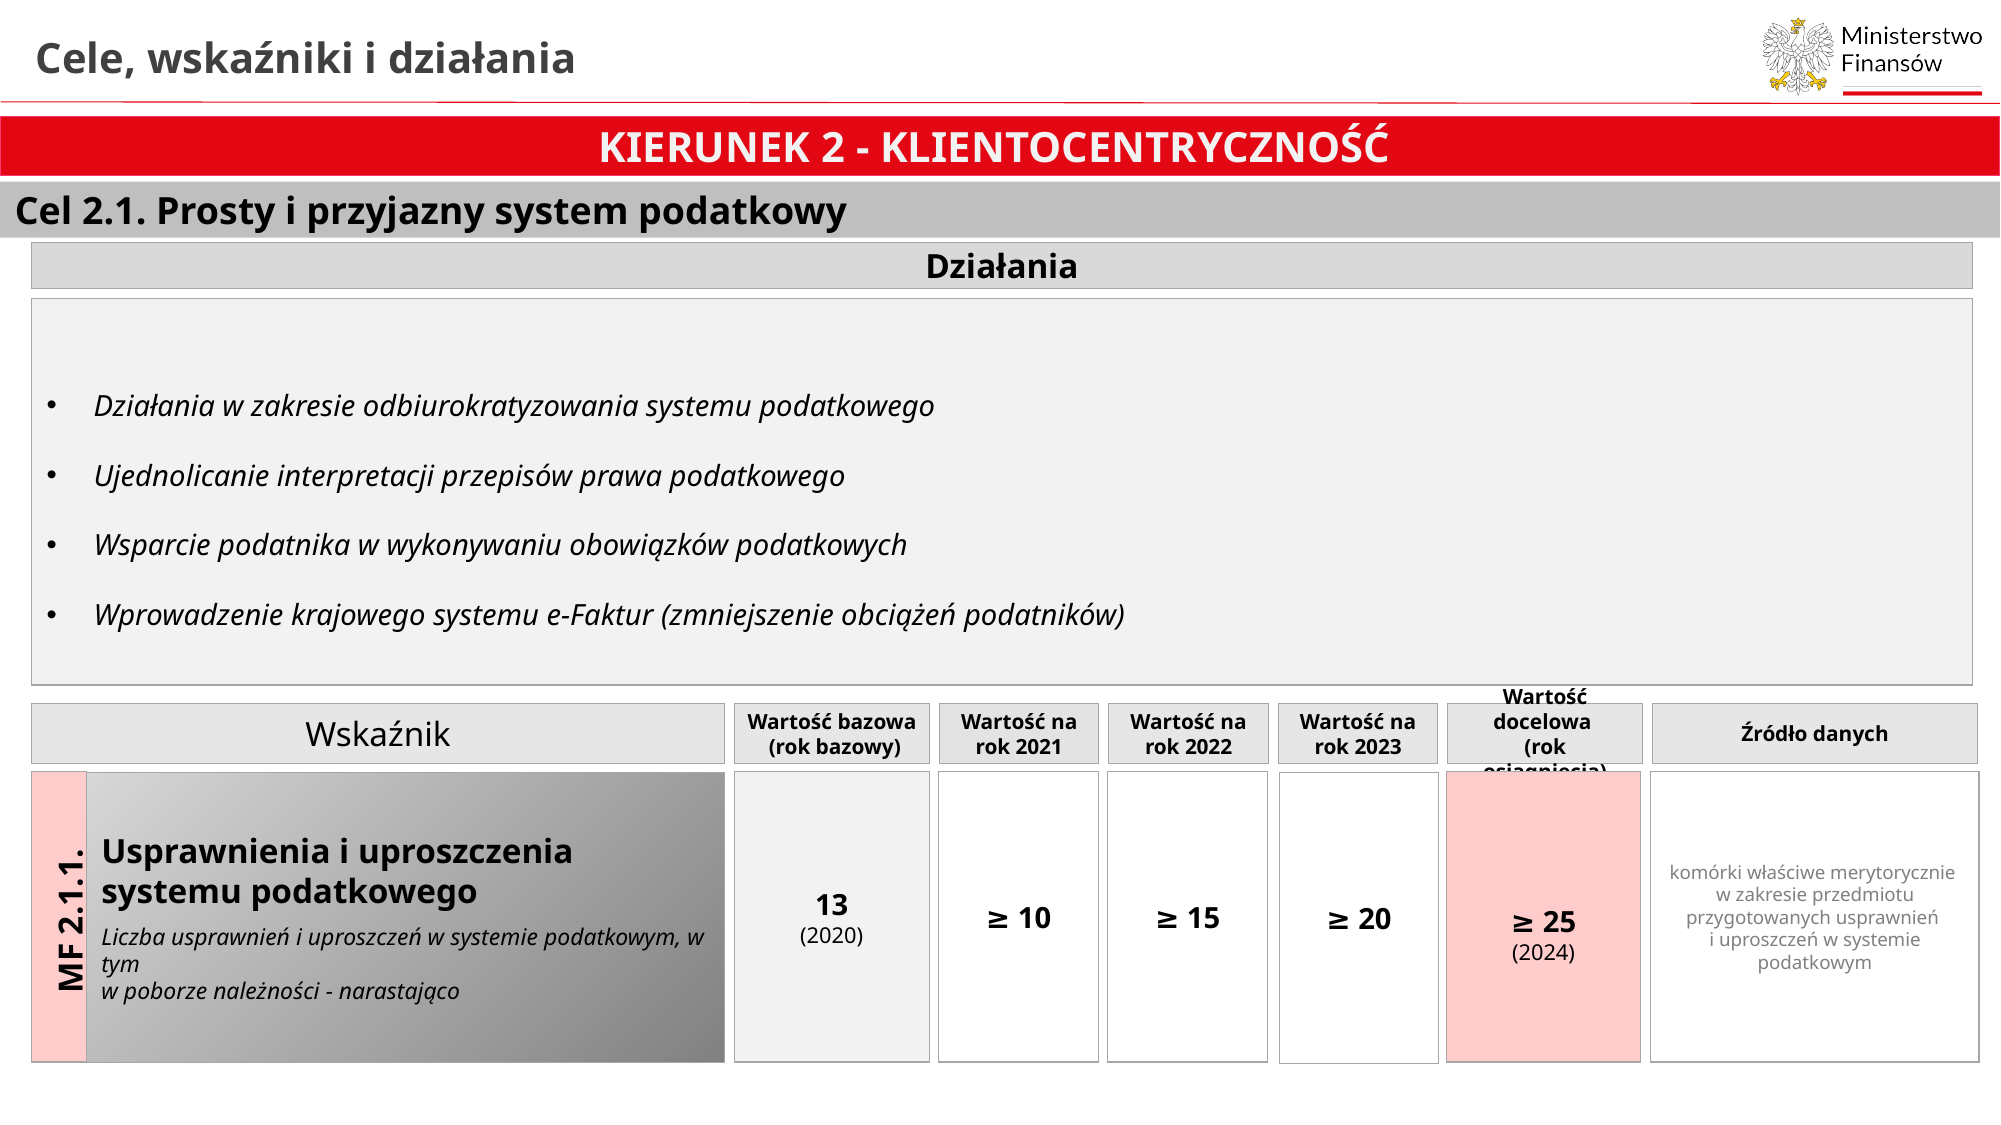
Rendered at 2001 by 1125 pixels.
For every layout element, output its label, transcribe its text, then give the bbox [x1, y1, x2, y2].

text_box ≥ 10 [938, 771, 1099, 1063]
text_box Cele, wskaźniki i działania [31, 24, 1549, 89]
picture [1743, 0, 2000, 101]
text_box ≥ 20 [1279, 772, 1439, 1064]
text_box Źródło danych [1652, 703, 1978, 764]
text_box KIERUNEK 2 - KLIENTOCENTRYCZNOŚĆ [0, 116, 2000, 176]
text_box Wartość na rok 2023 [1278, 703, 1438, 764]
text_box ≥ 15 [1107, 771, 1268, 1063]
text_box Wartość bazowa (rok bazowy) [734, 703, 930, 764]
text_box Wartość na rok 2022 [1108, 703, 1269, 764]
text_box komórki właściwe merytorycznie w zakresie przedmiotu przygotowanych usprawnień i uproszczeń w systemie podatkowym [1650, 771, 1980, 1063]
text_box 13 (2020) [734, 771, 930, 1063]
text_box Działania [31, 242, 1973, 289]
picture [1743, 104, 2000, 114]
text_box Wskaźnik [31, 703, 725, 764]
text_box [31, 771, 725, 1063]
text_box Działania w zakresie odbiurokratyzowania systemu podatkowego Ujednolicanie interpretacji przepisów prawa podatkowego Wsparcie podatnika w wykonywaniu obowiązków podatkowych Wprowadzenie krajowego systemu e-Faktur (zmniejszenie obciążeń podatników) [31, 298, 1973, 686]
text_box ≥ 25 (2024) [1446, 771, 1641, 1063]
text_box Wartość na rok 2021 [939, 703, 1099, 764]
text_box Wartość docelowa (rok osiągnięcia) [1447, 703, 1643, 764]
text_box Cel 2.1. Prosty i przyjazny system podatkowy [0, 181, 2000, 238]
